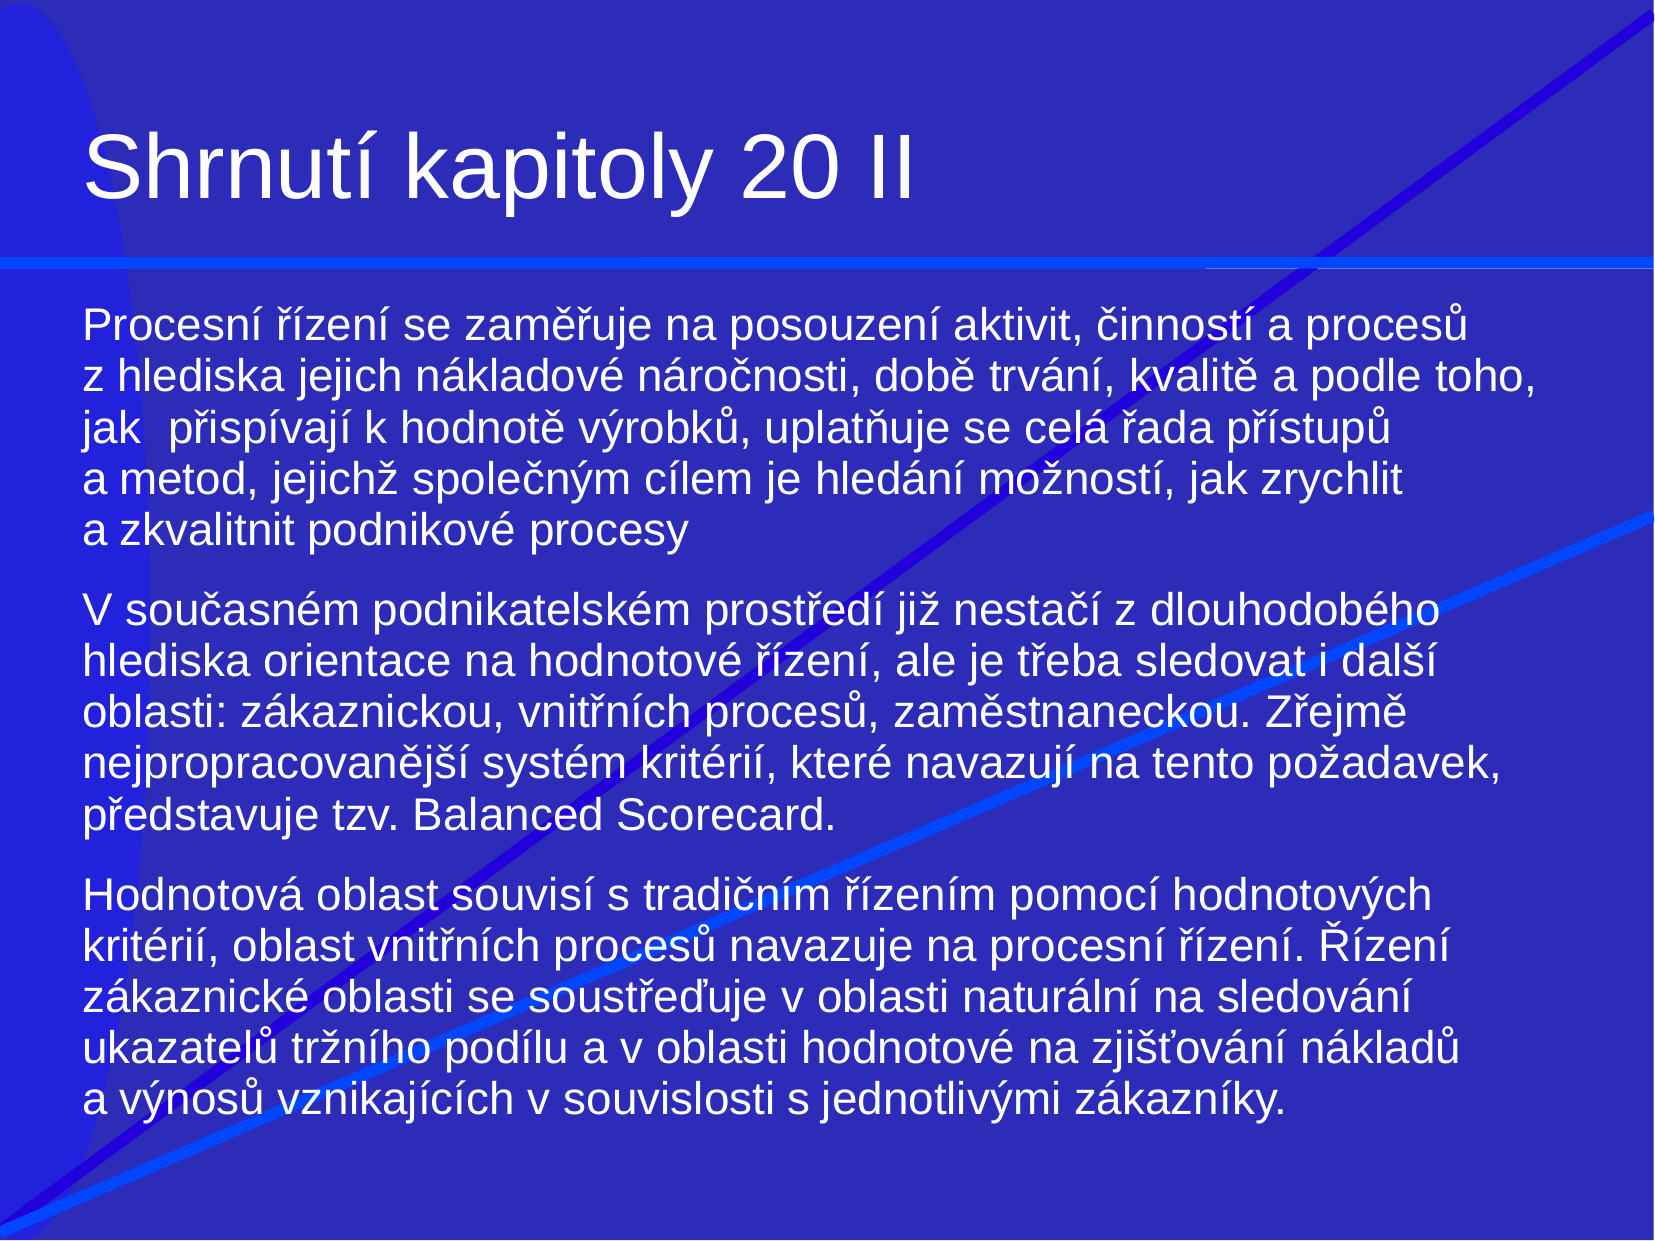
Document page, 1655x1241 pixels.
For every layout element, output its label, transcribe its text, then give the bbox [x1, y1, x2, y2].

title Shrnutí kapitoly 20 II [80, 67, 1574, 314]
text_box Procesní řízení se zaměřuje na posouzení aktivit, činností a procesů z hlediska jejich nákladové náročnosti, době trvání, kvalitě a podle toho, jak přispívají k hodnotě výrobků, uplatňuje se celá řada přístupů a metod, jejichž společným cílem je hledání možností, jak zrychlit a zkvalitnit podnikové procesy V současném podnikatelském prostředí již nestačí z dlouhodobého hlediska orientace na hodnotové řízení, ale je třeba sledovat i další oblasti: zákaznickou, vnitřních procesů, zaměstnaneckou. Zřejmě nejpropracovanější systém kritérií, které navazují na tento požadavek, představuje tzv. Balanced Scorecard. Hodnotová oblast souvisí s tradičním řízením pomocí hodnotových kritérií, oblast vnitřních procesů navazuje na procesní řízení. Řízení zákaznické oblasti se soustřeďuje v oblasti naturální na sledování ukazatelů tržního podílu a v oblasti hodnotové na zjišťování nákladů a výnosů vznikajících v souvislosti s jednotlivými zákazníky. [80, 296, 1540, 1125]
